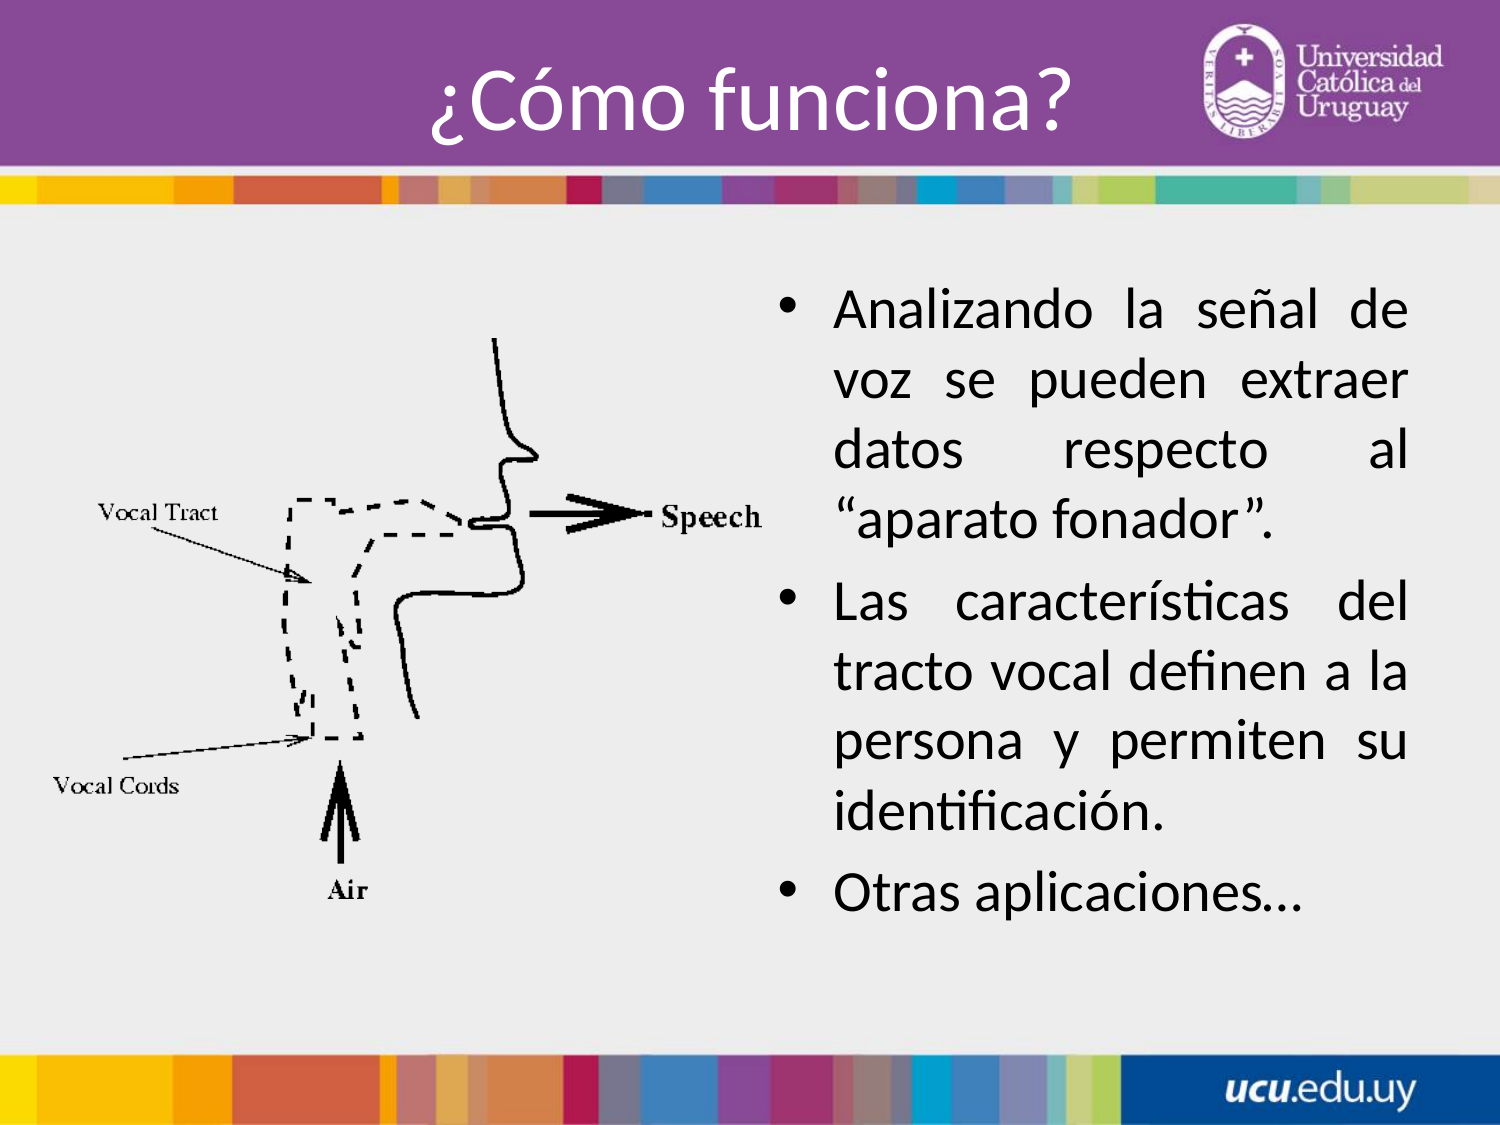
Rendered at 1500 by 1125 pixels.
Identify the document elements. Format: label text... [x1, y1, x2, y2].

picture [0, 0, 1500, 1125]
title ¿Cómo funciona? [76, 0, 1427, 188]
list Analizando la señal de voz se pueden extraer datos respecto al “aparato fonador”. Las características del tracto vocal definen a la persona y permiten su identificación. Otras aplicaciones… [762, 262, 1425, 1005]
